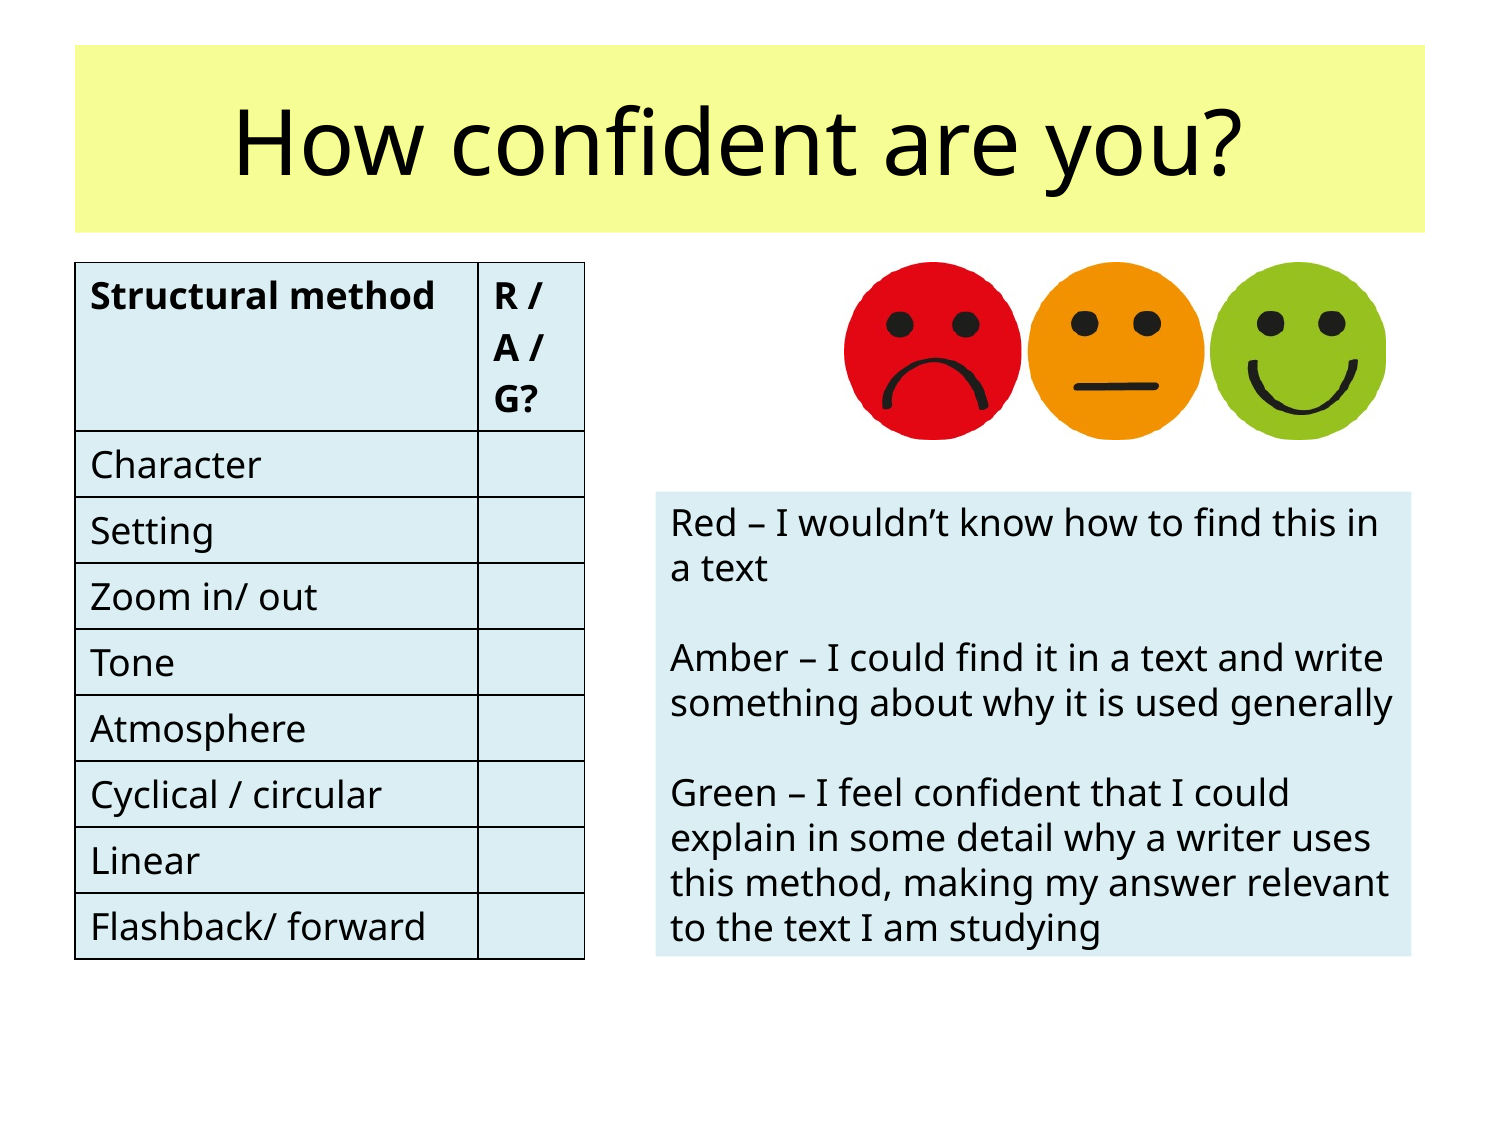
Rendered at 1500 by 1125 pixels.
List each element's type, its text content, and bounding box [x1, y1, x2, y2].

table_cell [479, 432, 584, 496]
table_cell Flashback/ forward [76, 894, 477, 958]
table_cell [479, 564, 584, 628]
text_box Red – I wouldn’t know how to find this in a text Amber – I could find it in a text and write something about why it is used generally Green – I feel confident that I could explain in some detail why a writer uses this method, making my answer relevant to the text I am studying [655, 491, 1412, 957]
table_cell Atmosphere [76, 696, 477, 760]
table_cell Character [76, 432, 477, 496]
table_cell [479, 762, 584, 826]
table_cell [479, 696, 584, 760]
table_cell Tone [76, 630, 477, 694]
title How confident are you? [75, 45, 1425, 233]
table_cell Zoom in/ out [76, 564, 477, 628]
table_cell [479, 894, 584, 958]
table_header Structural method [76, 263, 477, 430]
table_cell [479, 498, 584, 562]
table_cell Linear [76, 828, 477, 892]
table_cell [479, 630, 584, 694]
picture [844, 262, 1386, 440]
table_cell [479, 828, 584, 892]
table_cell Cyclical / circular [76, 762, 477, 826]
table_cell Setting [76, 498, 477, 562]
table_header R / A / G? [479, 263, 584, 430]
